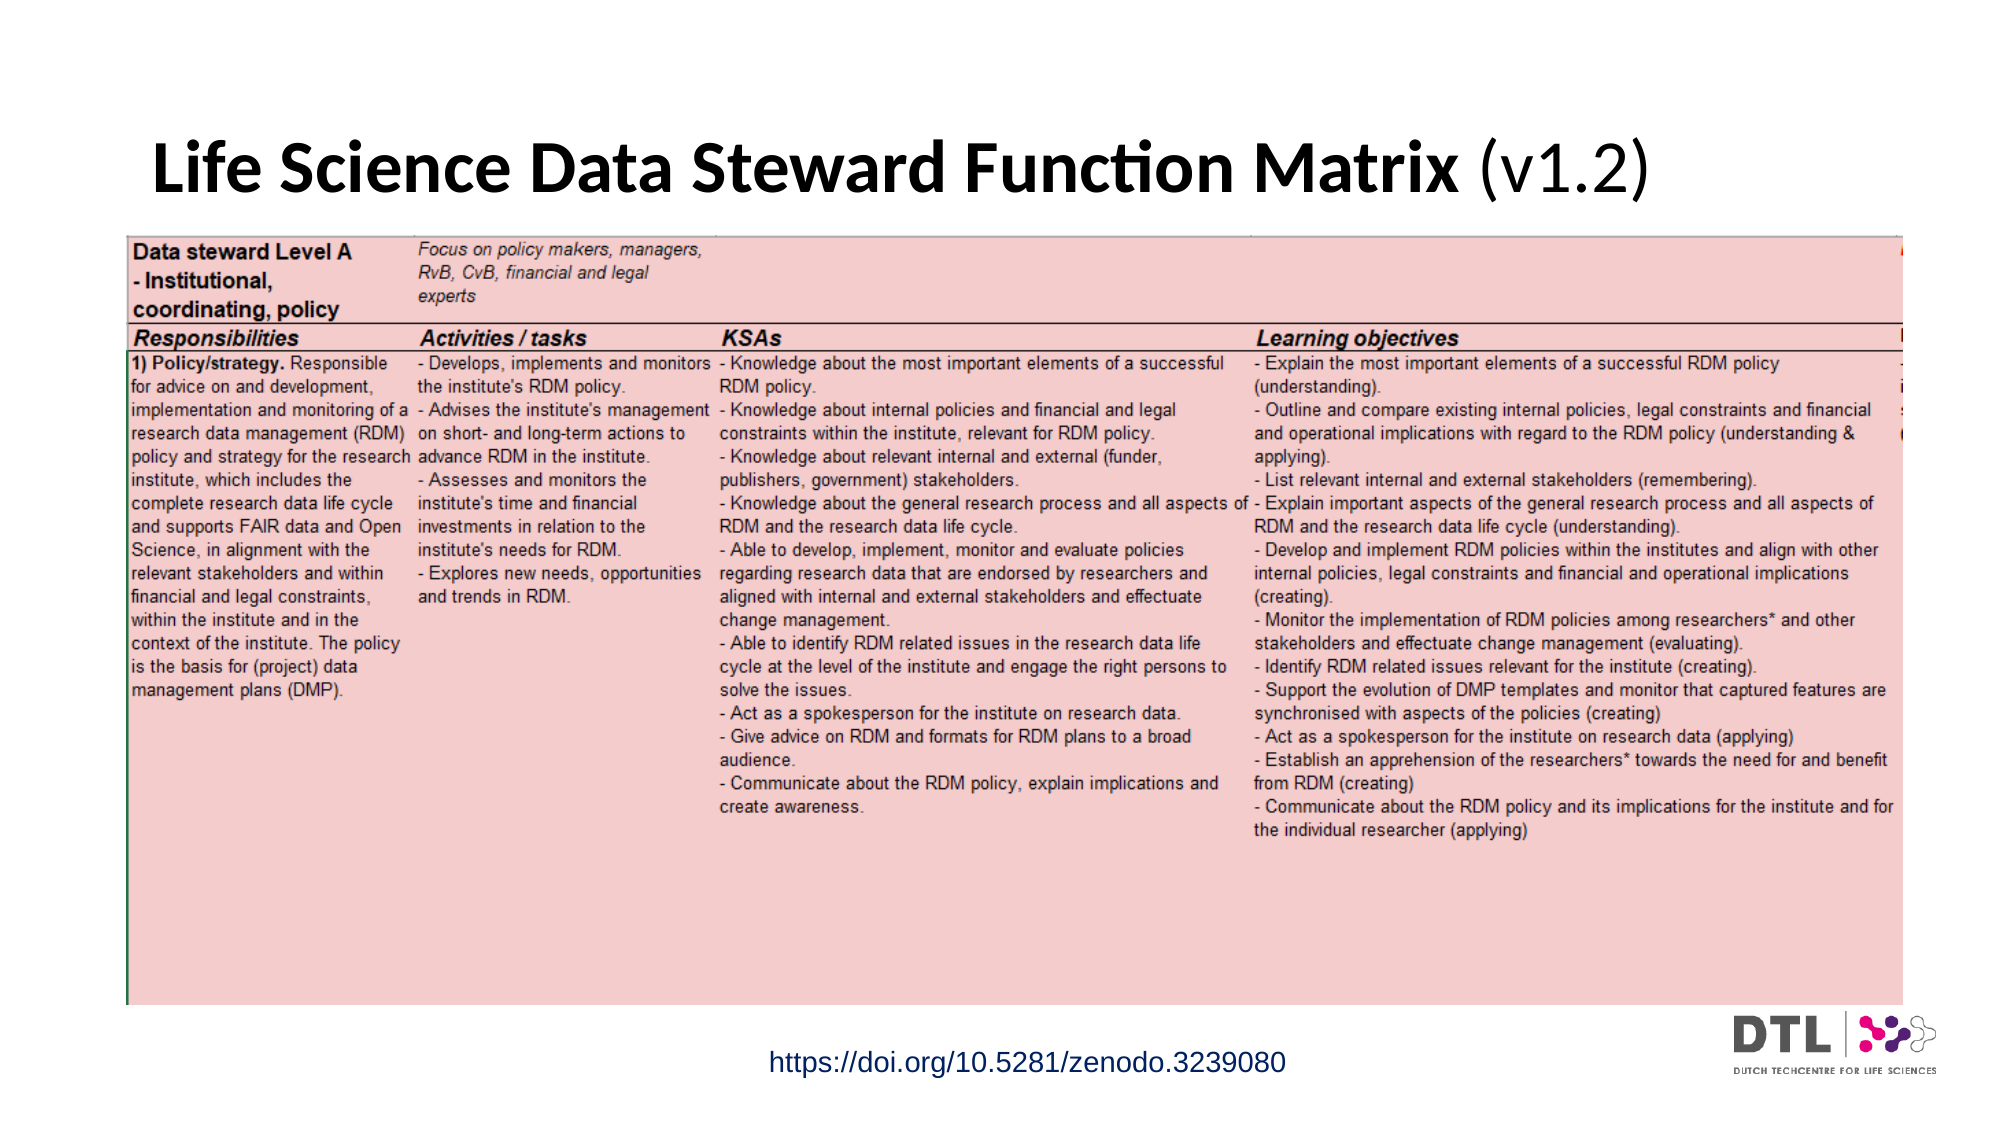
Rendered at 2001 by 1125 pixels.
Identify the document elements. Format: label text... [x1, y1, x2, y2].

picture [1734, 1011, 1936, 1074]
title Life Science Data Steward Function Matrix (v1.2) [137, 59, 1863, 235]
picture [126, 235, 1903, 1005]
text_box https://doi.org/10.5281/zenodo.3239080 [697, 1035, 1303, 1086]
